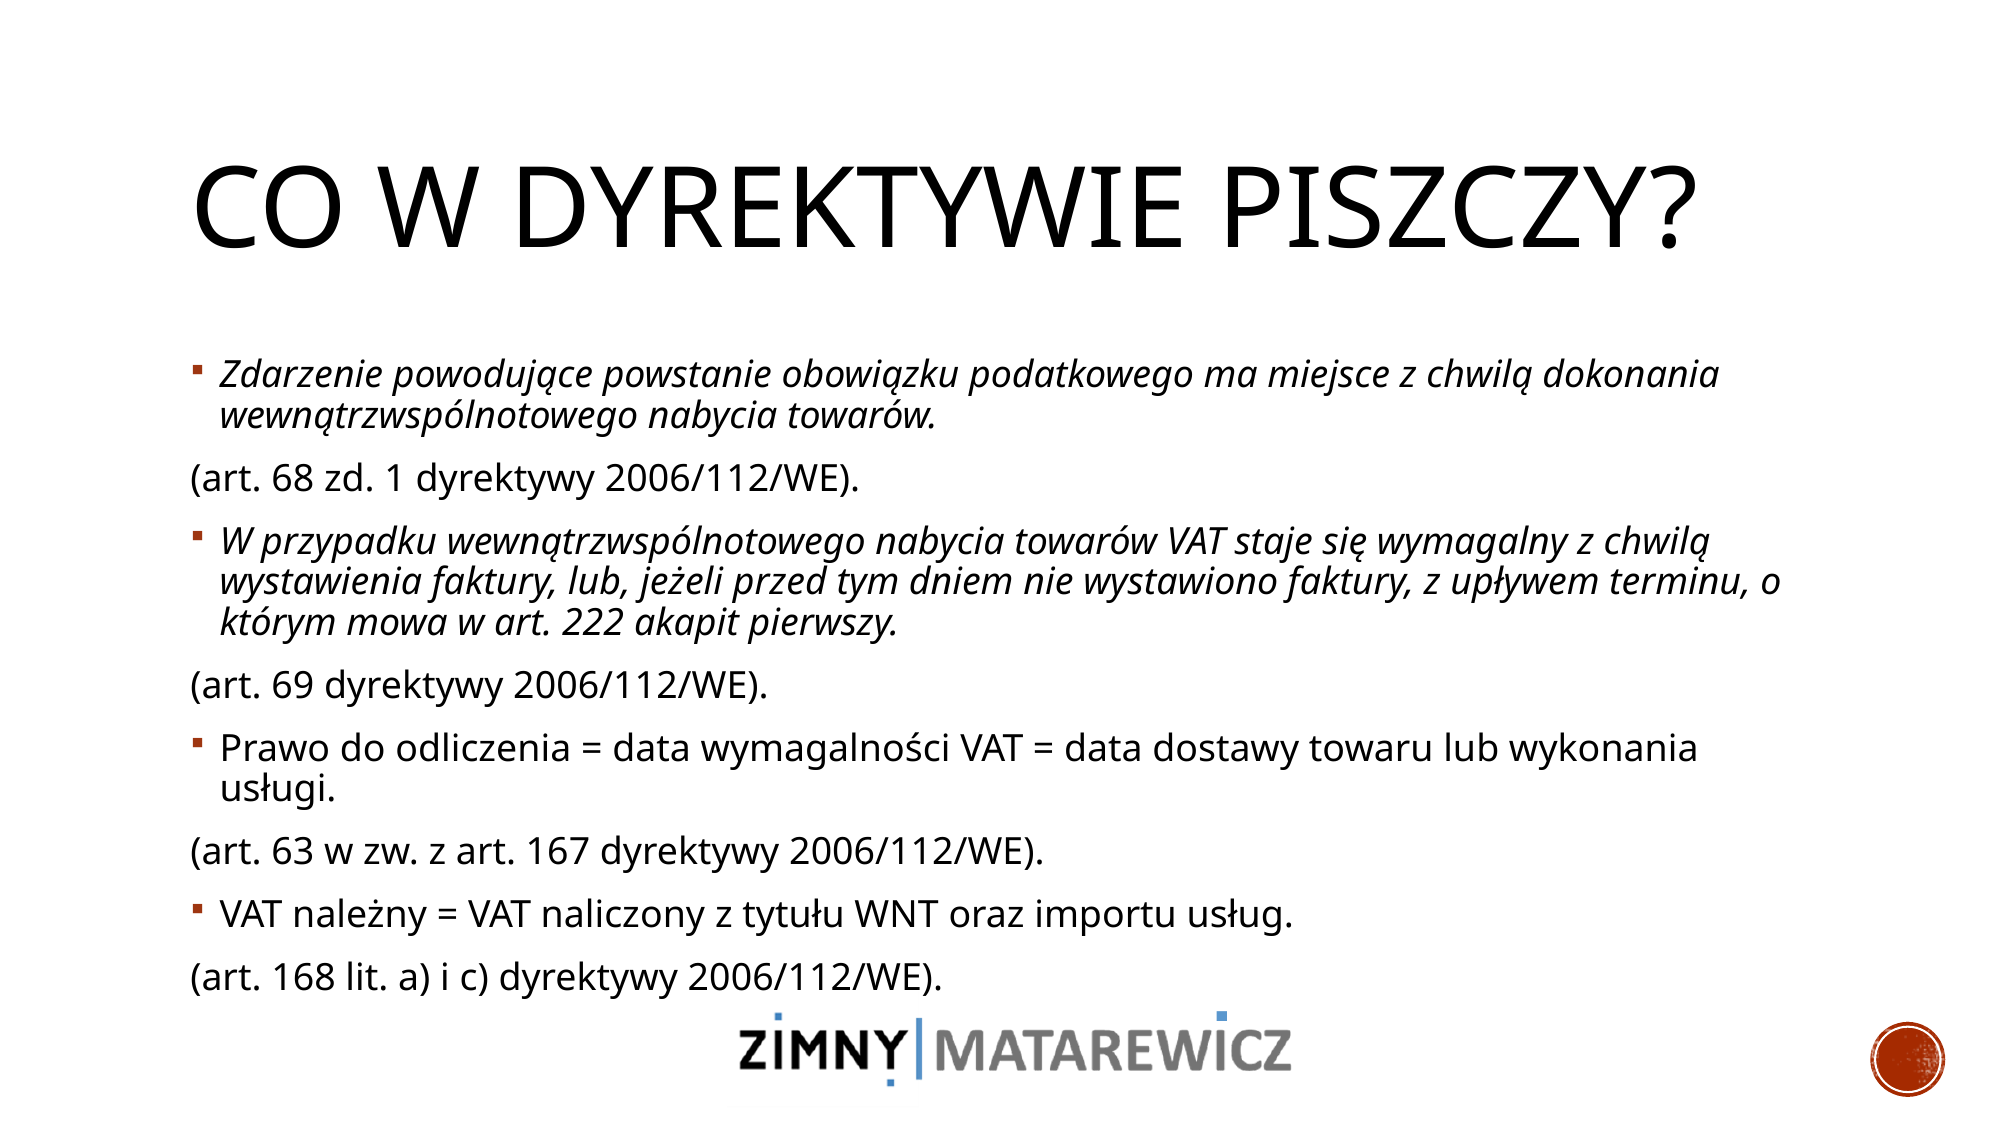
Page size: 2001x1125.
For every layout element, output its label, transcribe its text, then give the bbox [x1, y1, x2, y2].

picture [727, 991, 1330, 1125]
list Zdarzenie powodujące powstanie obowiązku podatkowego ma miejsce z chwilą dokonania wewnątrzwspólnotowego nabycia towarów. (art. 68 zd. 1 dyrektywy 2006/112/WE). W przypadku wewnątrzwspólnotowego nabycia towarów VAT staje się wymagalny z chwilą wystawienia faktury, lub, jeżeli przed tym dniem nie wystawiono faktury, z upływem terminu, o którym mowa w art. 222 akapit pierwszy. (art. 69 dyrektywy 2006/112/WE). Prawo do odliczenia = data wymagalności VAT = data dostawy towaru lub wykonania usługi. (art. 63 w zw. z art. 167 dyrektywy 2006/112/WE). VAT należny = VAT naliczony z tytułu WNT oraz importu usług. (art. 168 lit. a) i c) dyrektywy 2006/112/WE). [175, 348, 1826, 1013]
title Co w dyrektywie piszczy? [175, 79, 1826, 344]
